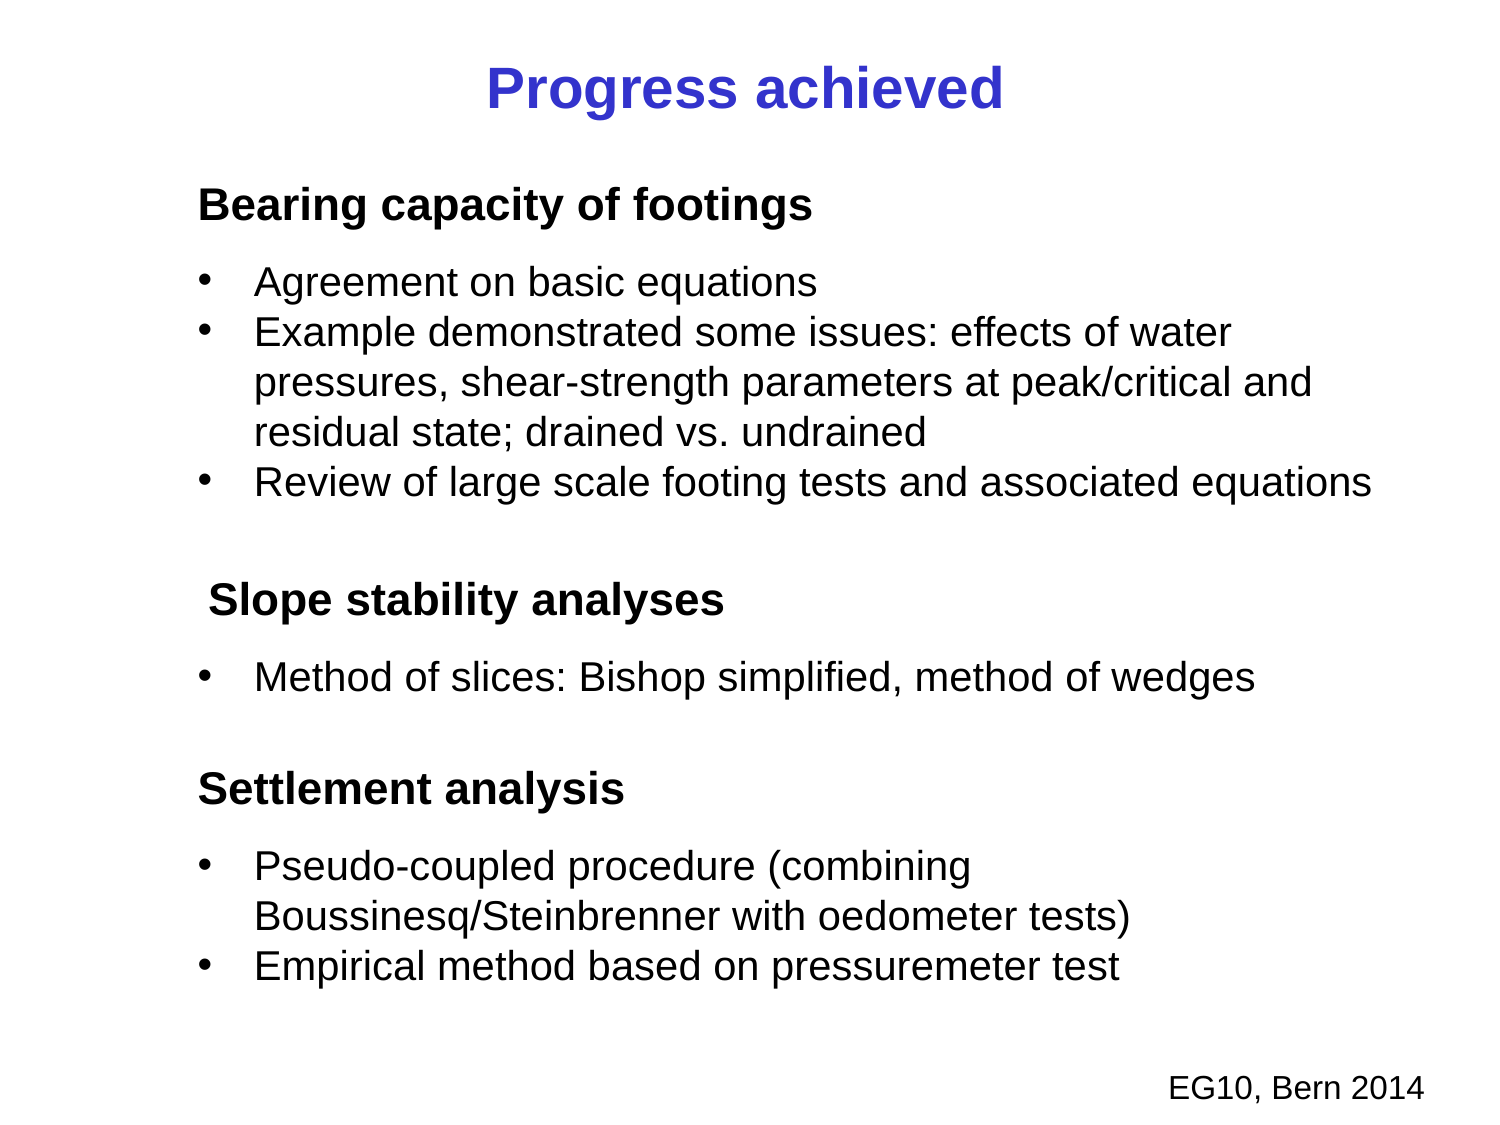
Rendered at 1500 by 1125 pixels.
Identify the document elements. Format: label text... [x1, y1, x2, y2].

text_box Settlement analysis Pseudo-coupled procedure (combining Boussinesq/Steinbrenner with oedometer tests) Empirical method based on pressuremeter test [182, 751, 1317, 997]
text_box Bearing capacity of footings Agreement on basic equations Example demonstrated some issues: effects of water pressures, shear-strength parameters at peak/critical and residual state; drained vs. undrained Review of large scale footing tests and associated equations [183, 167, 1442, 513]
text_box Slope stability analyses Method of slices: Bishop simplified, method of wedges [182, 562, 1317, 708]
text_box Progress achieved [408, 42, 1084, 128]
text_box EG10, Bern 2014 [1153, 1058, 1441, 1114]
